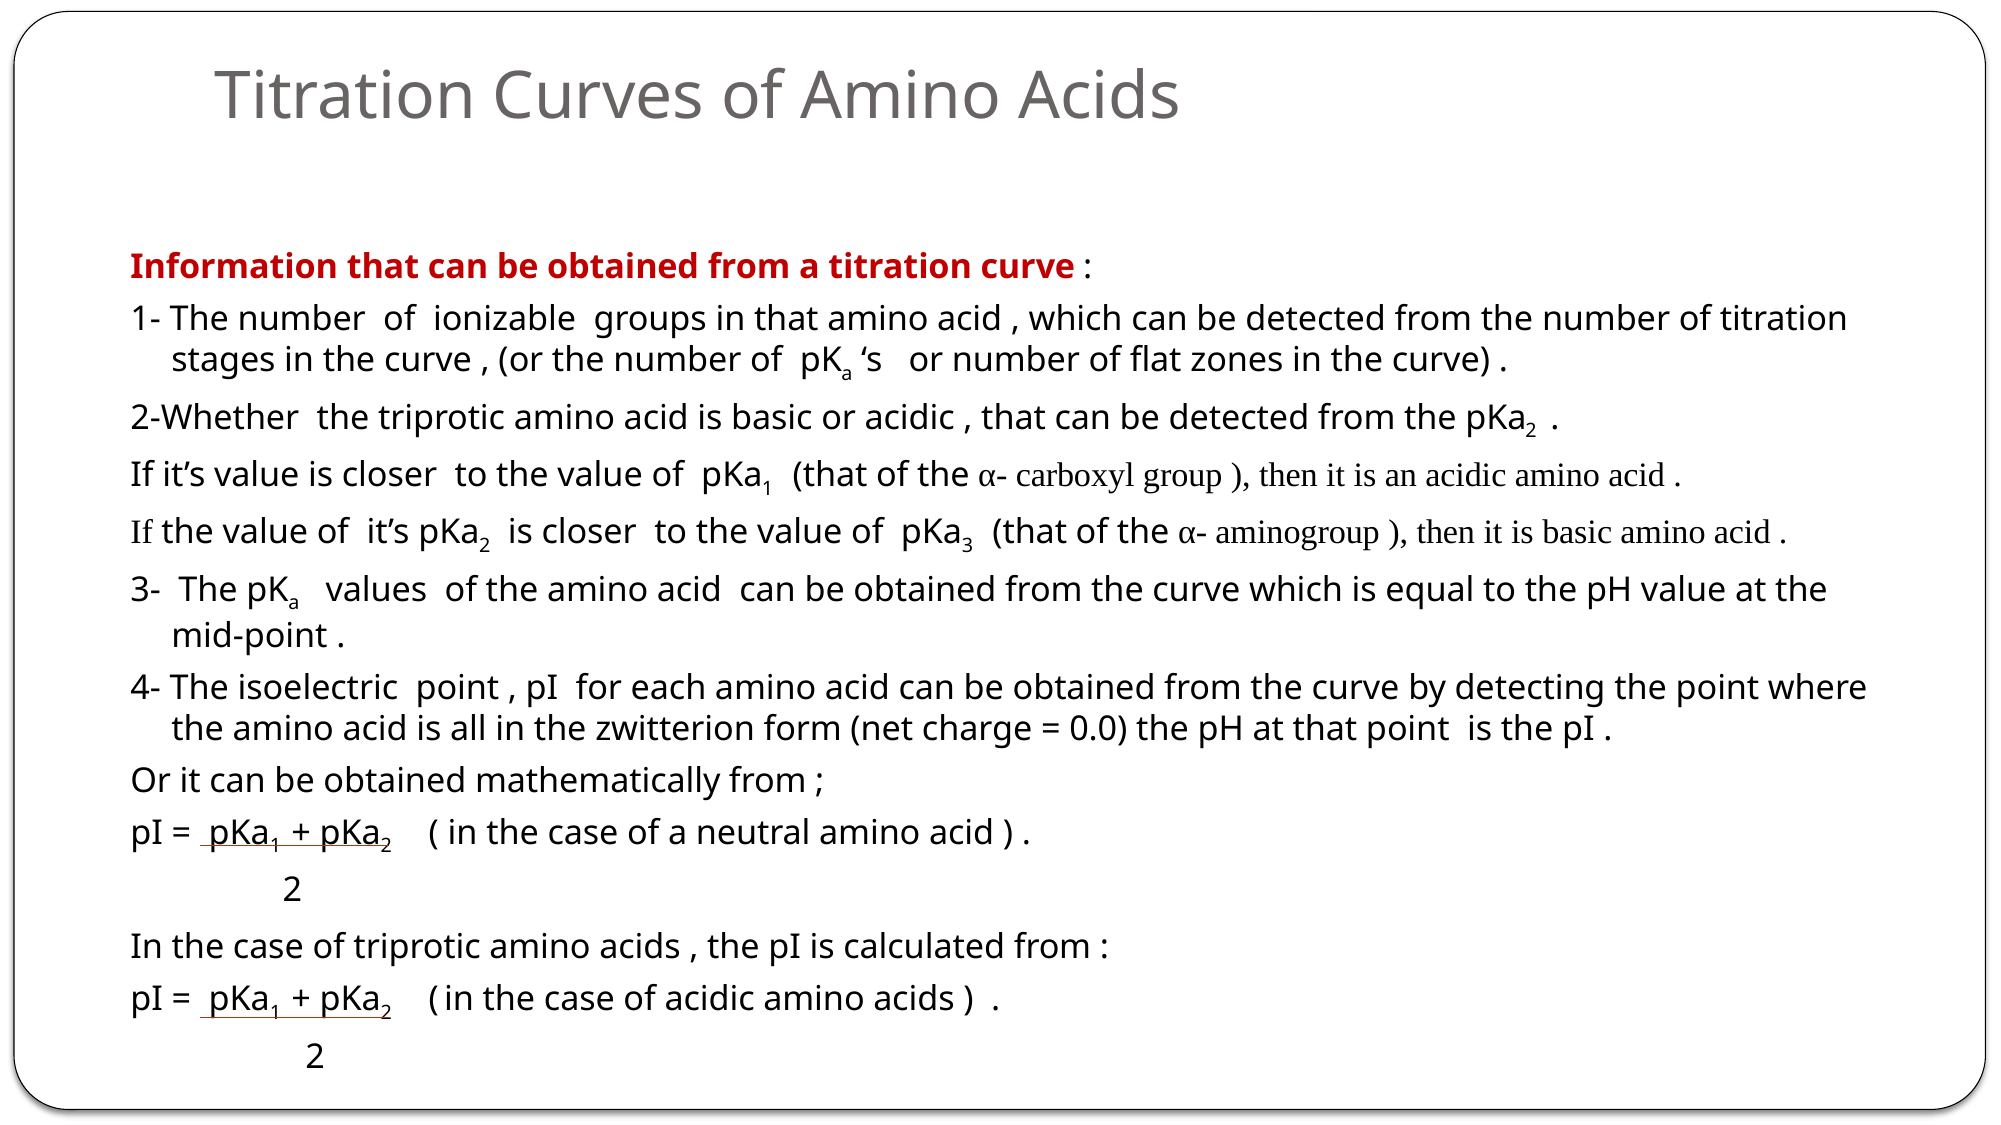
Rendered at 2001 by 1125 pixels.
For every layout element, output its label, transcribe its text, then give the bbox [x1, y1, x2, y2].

list Information that can be obtained from a titration curve : 1- The number of ionizable groups in that amino acid , which can be detected from the number of titration stages in the curve , (or the number of pKa ‘s or number of flat zones in the curve) . 2-Whether the triprotic amino acid is basic or acidic , that can be detected from the pKa2 . If it’s value is closer to the value of pKa1 (that of the α- carboxyl group ), then it is an acidic amino acid . If the value of it’s pKa2 is closer to the value of pKa3 (that of the α- aminogroup ), then it is basic amino acid . 3- The pKa values of the amino acid can be obtained from the curve which is equal to the pH value at the mid-point . 4- The isoelectric point , pI for each amino acid can be obtained from the curve by detecting the point where the amino acid is all in the zwitterion form (net charge = 0.0) the pH at that point is the pI . Or it can be obtained mathematically from ; pI = pKa1 + pKa2 ( in the case of a neutral amino acid ) . 2 In the case of triprotic amino acids , the pI is calculated from : pI = pKa1 + pKa2 ( in the case of acidic amino acids ) . 2 [115, 237, 1900, 1087]
title Titration Curves of Amino Acids [200, 45, 1900, 147]
